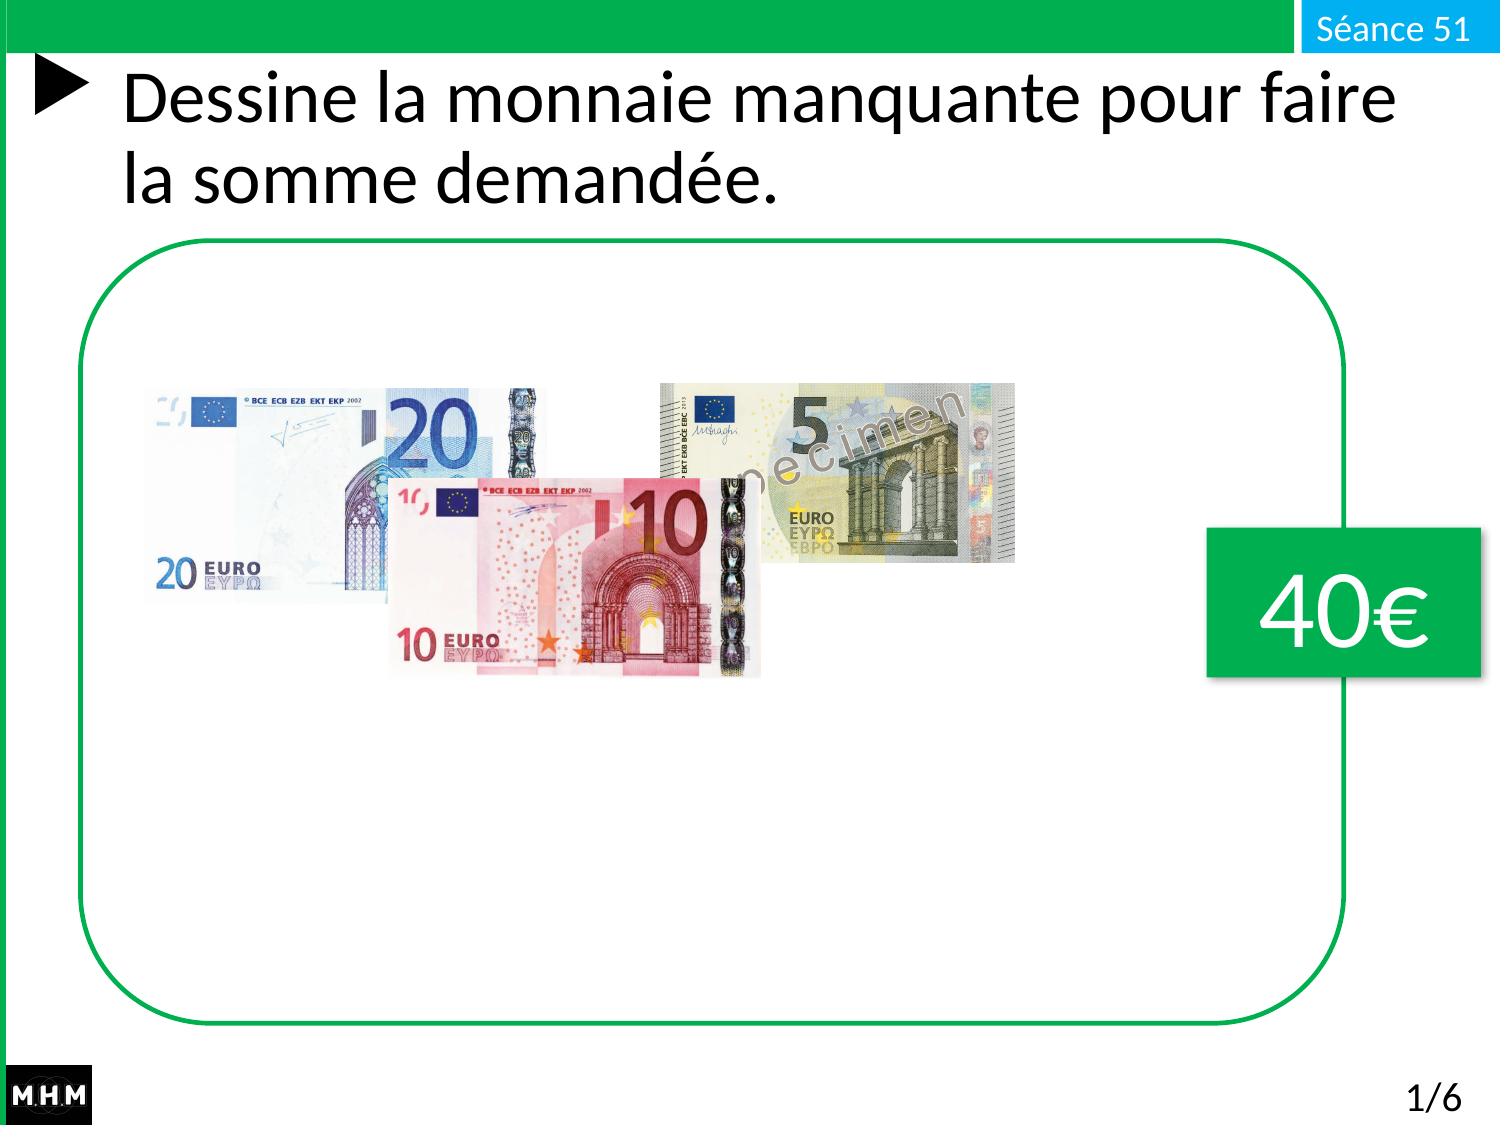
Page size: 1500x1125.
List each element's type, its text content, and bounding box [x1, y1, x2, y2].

title Dessine la monnaie manquante pour faire la somme demandée. [13, 58, 1453, 219]
text_box 40€ [1206, 527, 1481, 678]
text_box [79, 239, 1345, 1025]
picture [6, 1065, 92, 1125]
text_box 1/6 [1389, 1068, 1500, 1125]
picture [144, 383, 1015, 680]
